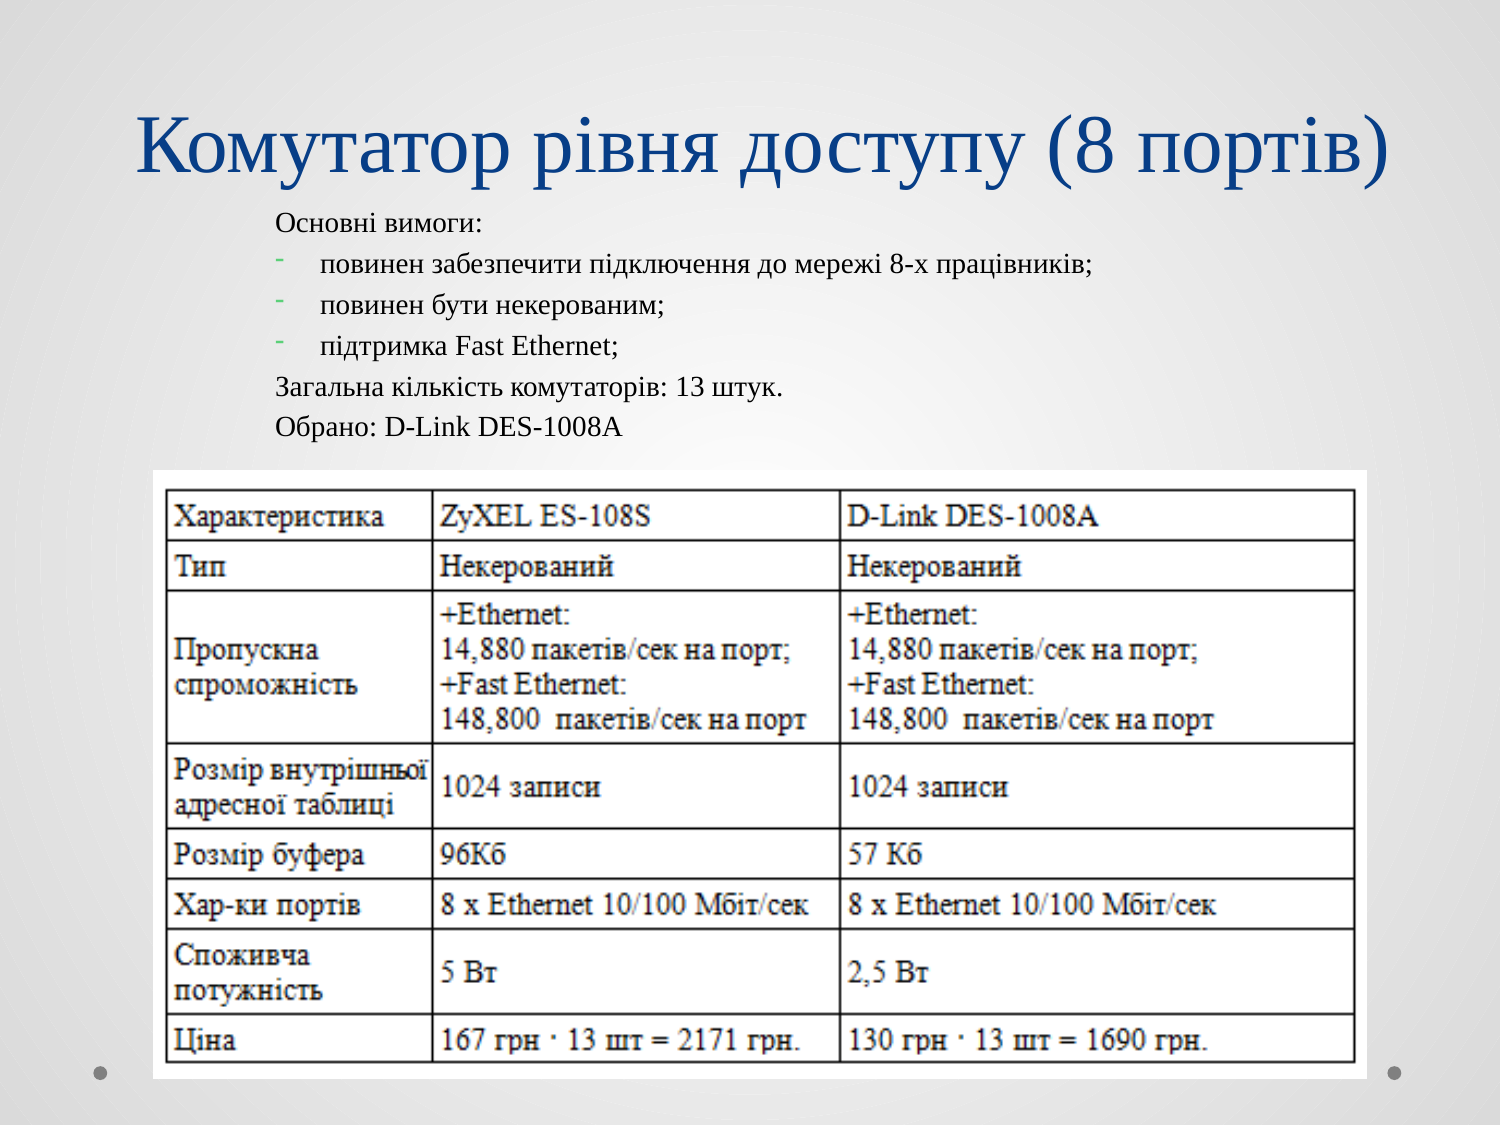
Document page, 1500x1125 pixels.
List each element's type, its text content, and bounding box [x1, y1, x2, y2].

picture [152, 470, 1367, 1079]
text_box Основні вимоги: повинен забезпечити підключення до мережі 8-х працівників; повинен бути некерованим; підтримка Fast Ethernet; Загальна кількість комутаторів: 13 штук. Обрано: D-Link DES-1008A [260, 196, 1253, 451]
text_box Комутатор рівня доступу (8 портів) [88, 30, 1439, 197]
